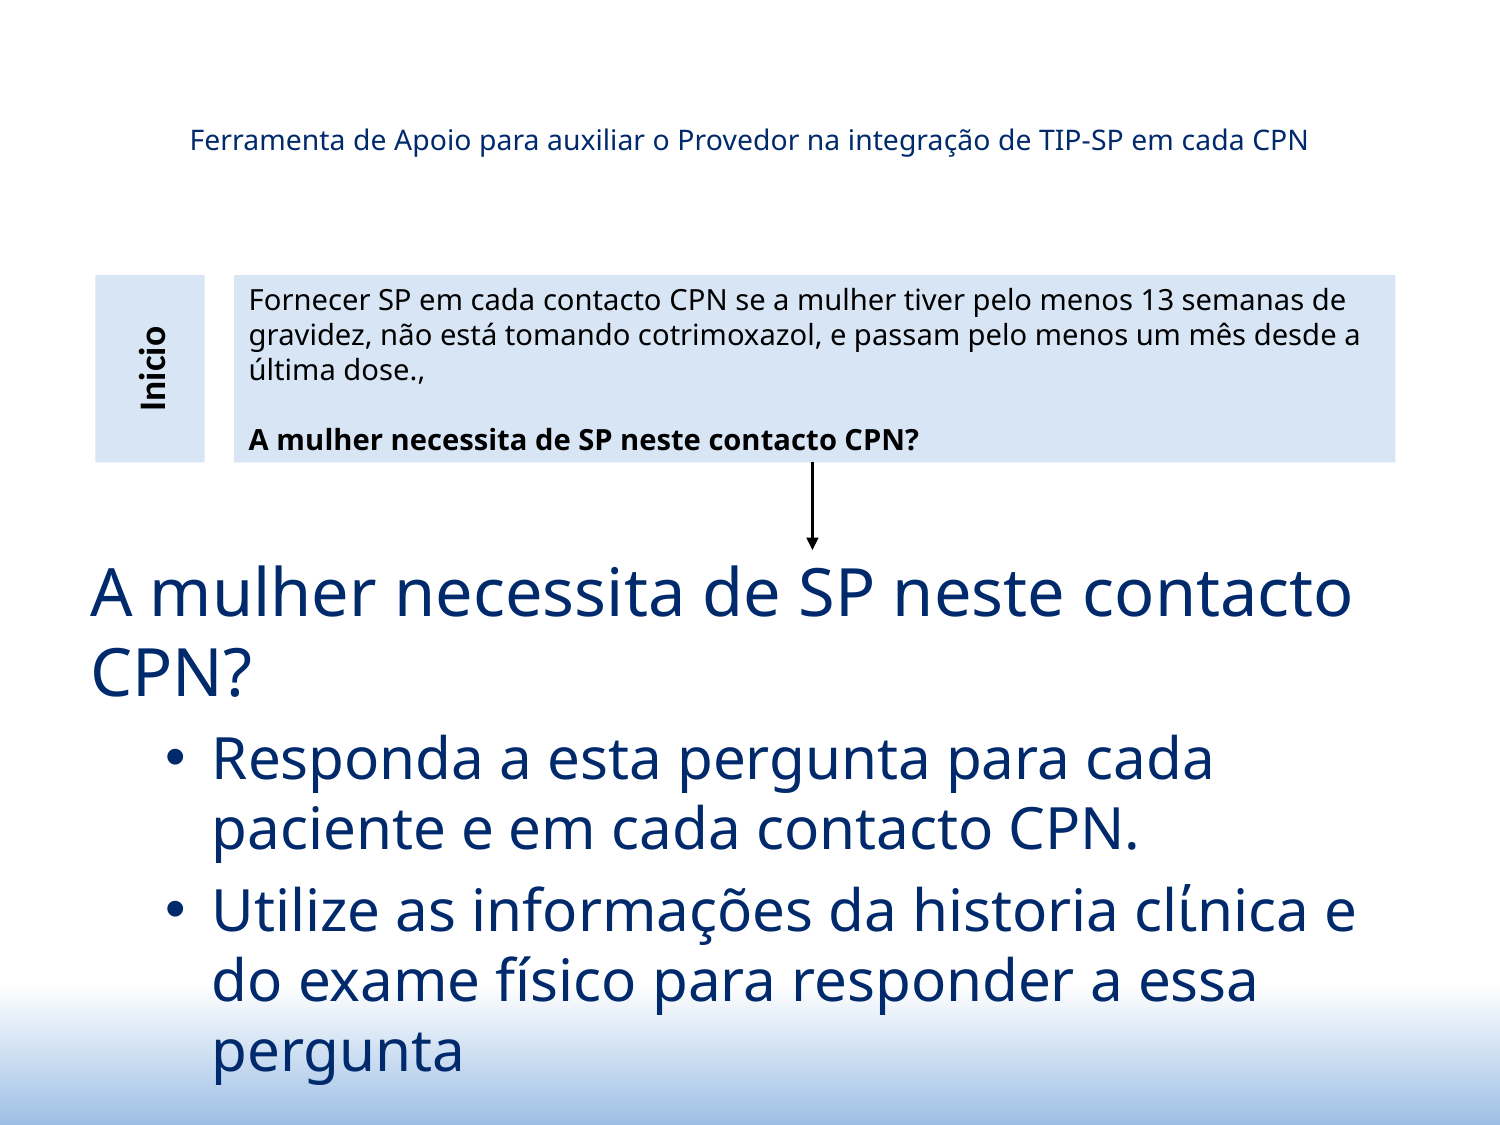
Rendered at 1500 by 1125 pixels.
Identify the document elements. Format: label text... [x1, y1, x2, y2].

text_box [95, 274, 1396, 463]
list A mulher necessita de SP neste contacto CPN? Responda a esta pergunta para cada paciente e em cada contacto CPN. Utilize as informações da historia clίnica e do exame físico para responder a essa pergunta [75, 262, 1425, 1005]
title Ferramenta de Apoio para auxiliar o Provedor na integração de TIP-SP em cada CPN [75, 45, 1425, 233]
